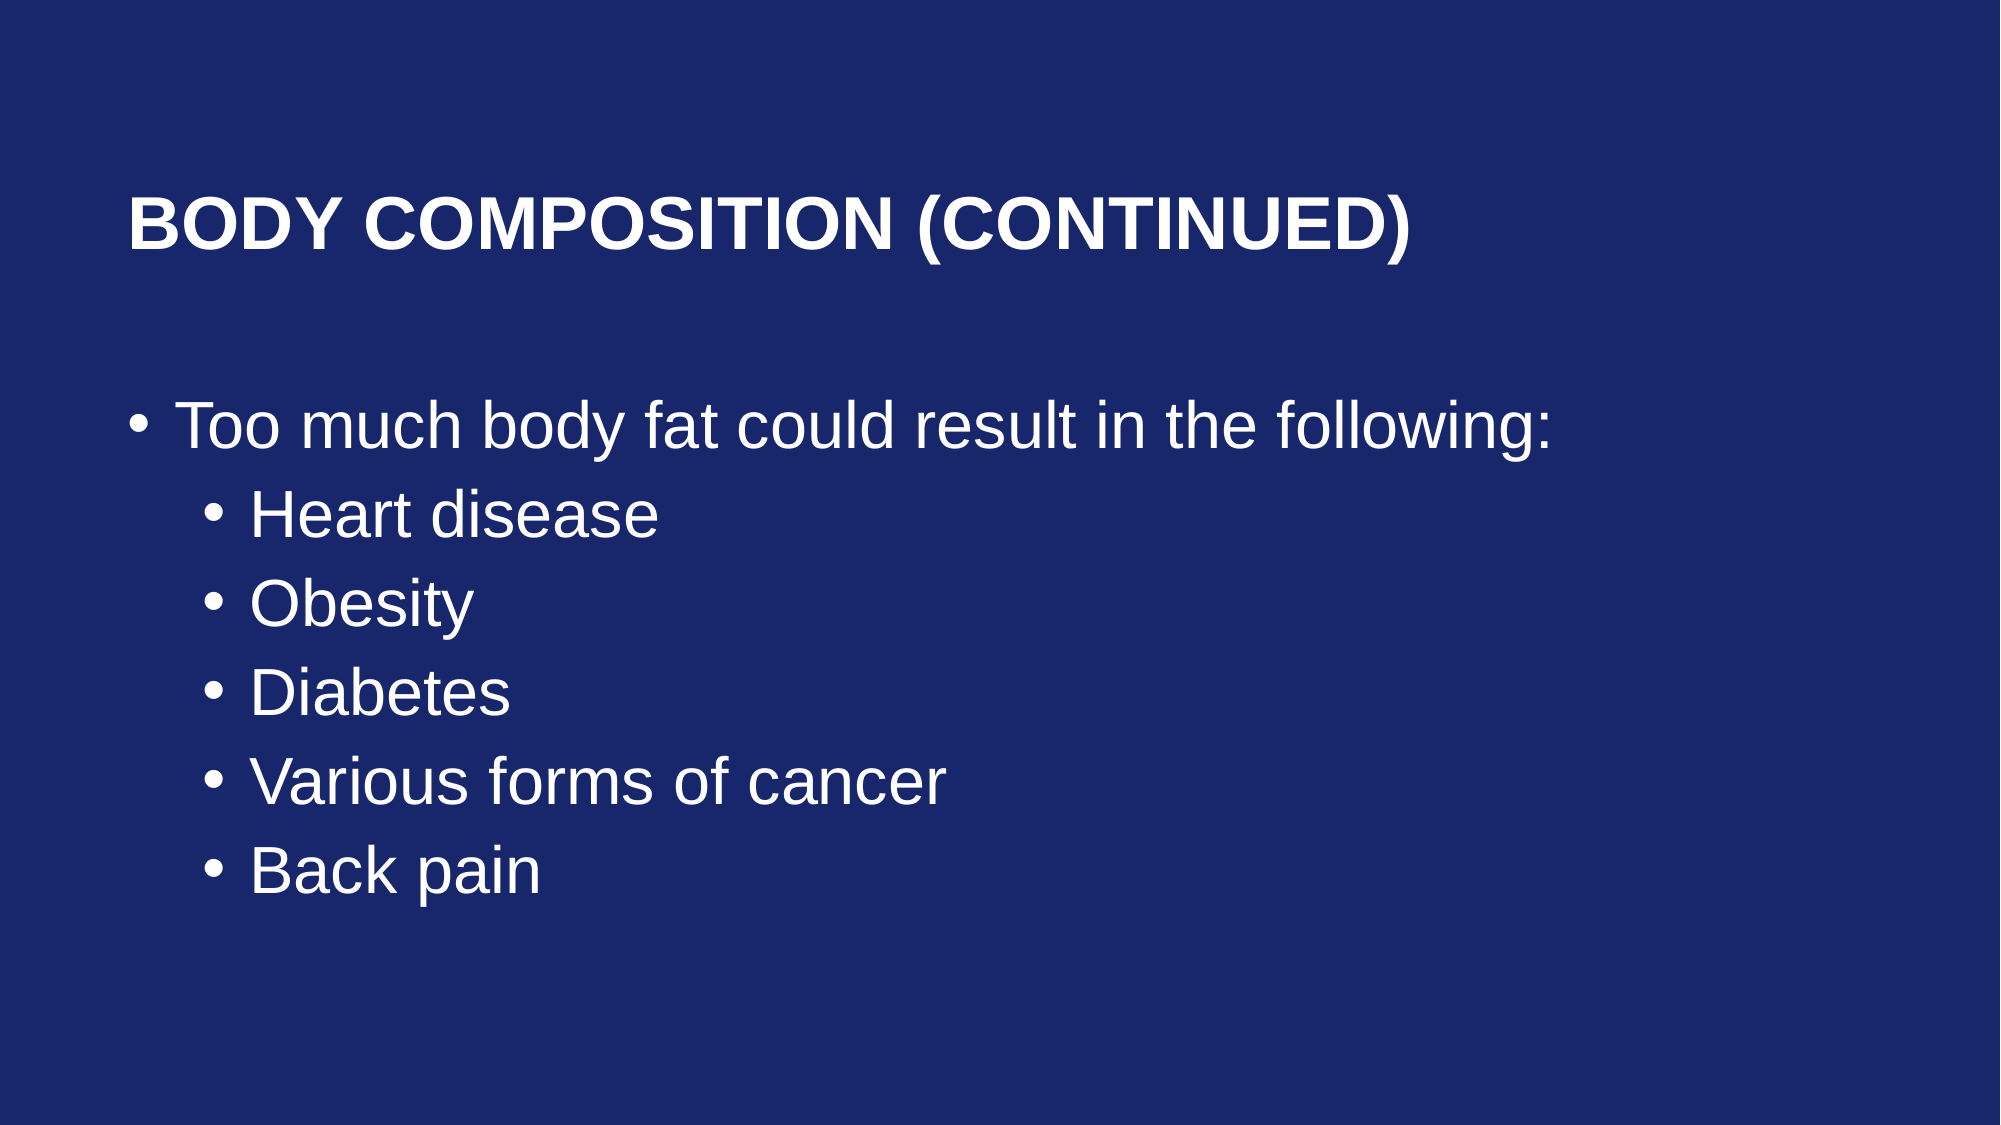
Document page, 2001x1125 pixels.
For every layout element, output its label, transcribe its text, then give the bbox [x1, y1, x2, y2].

list Too much body fat could result in the following: Heart disease Obesity Diabetes Various forms of cancer Back pain [112, 351, 1775, 950]
title Body Composition (continued) [112, 99, 1775, 339]
